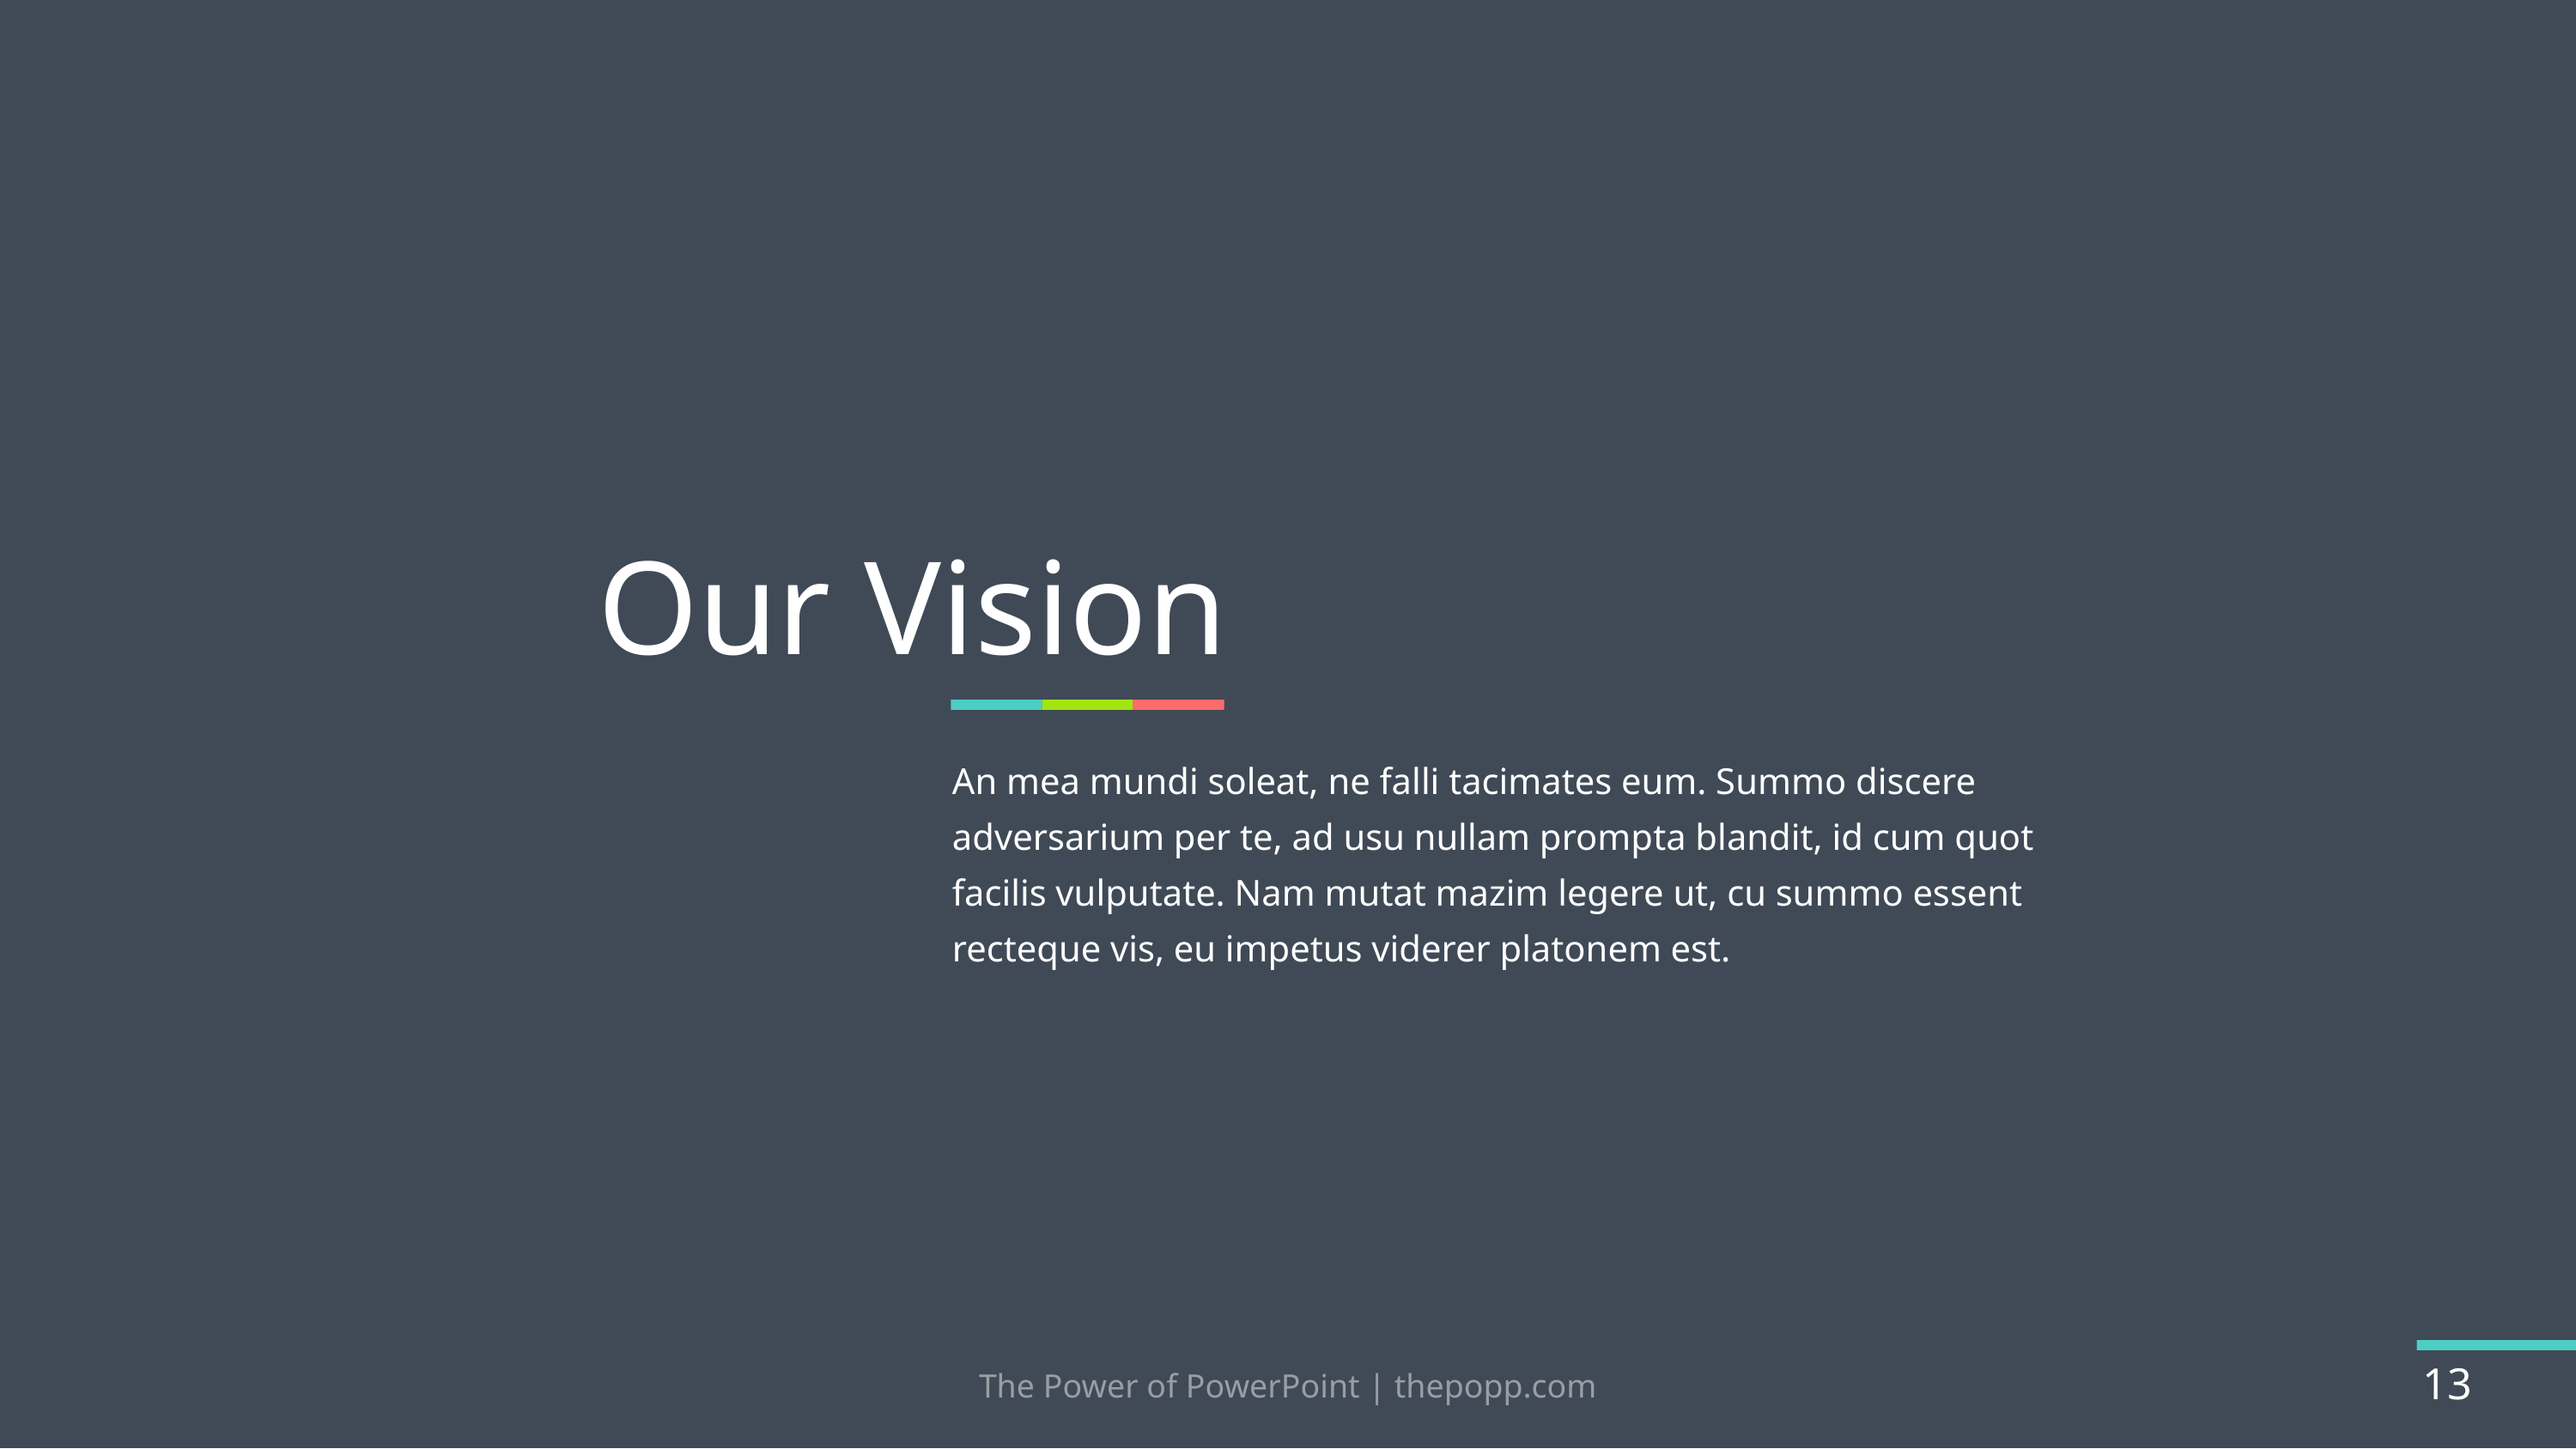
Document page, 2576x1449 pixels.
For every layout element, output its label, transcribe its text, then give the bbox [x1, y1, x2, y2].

list An mea mundi soleat, ne falli tacimates eum. Summo discere adversarium per te, ad usu nullam prompta blandit, id cum quot facilis vulputate. Nam mutat mazim legere ut, cu summo essent recteque vis, eu impetus viderer platonem est. [939, 739, 2143, 1073]
slide_number 13 [2409, 1351, 2576, 1421]
list Our Vision [314, 385, 1241, 688]
footer The Power of PowerPoint | thepopp.com [853, 1349, 1723, 1427]
